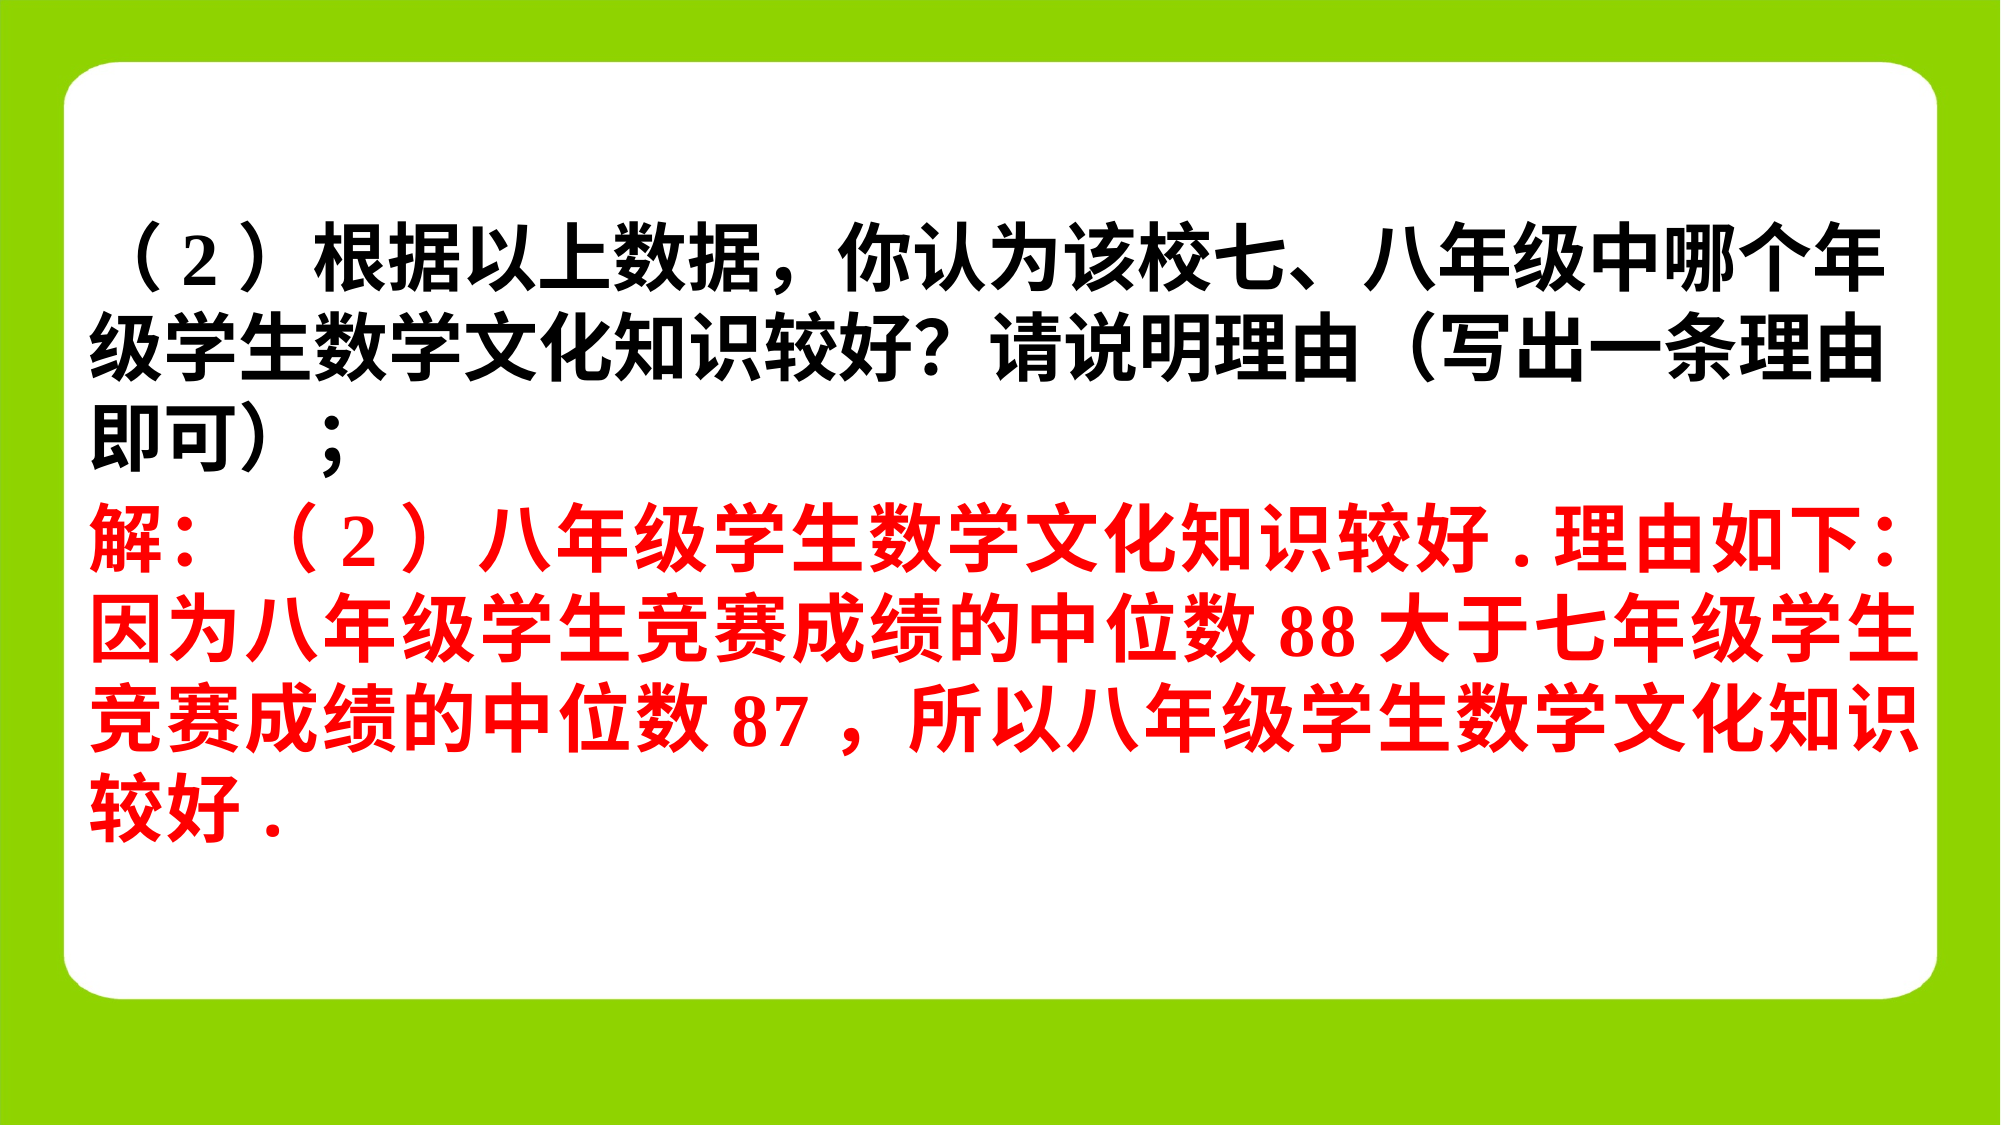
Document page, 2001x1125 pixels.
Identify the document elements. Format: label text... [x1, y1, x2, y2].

picture [0, 0, 2001, 1125]
text_box （2）根据以上数据，你认为该校七、八年级中哪个年 级学生数学文化知识较好？请说明理由（写出一条理由 即可）； [88, 210, 1912, 484]
text_box 解：（2）八年级学生数学文化知识较好.理由如下： 因为八年级学生竞赛成绩的中位数88大于七年级学生 竞赛成绩的中位数87，所以八年级学生数学文化知识 较好. [88, 491, 1974, 856]
